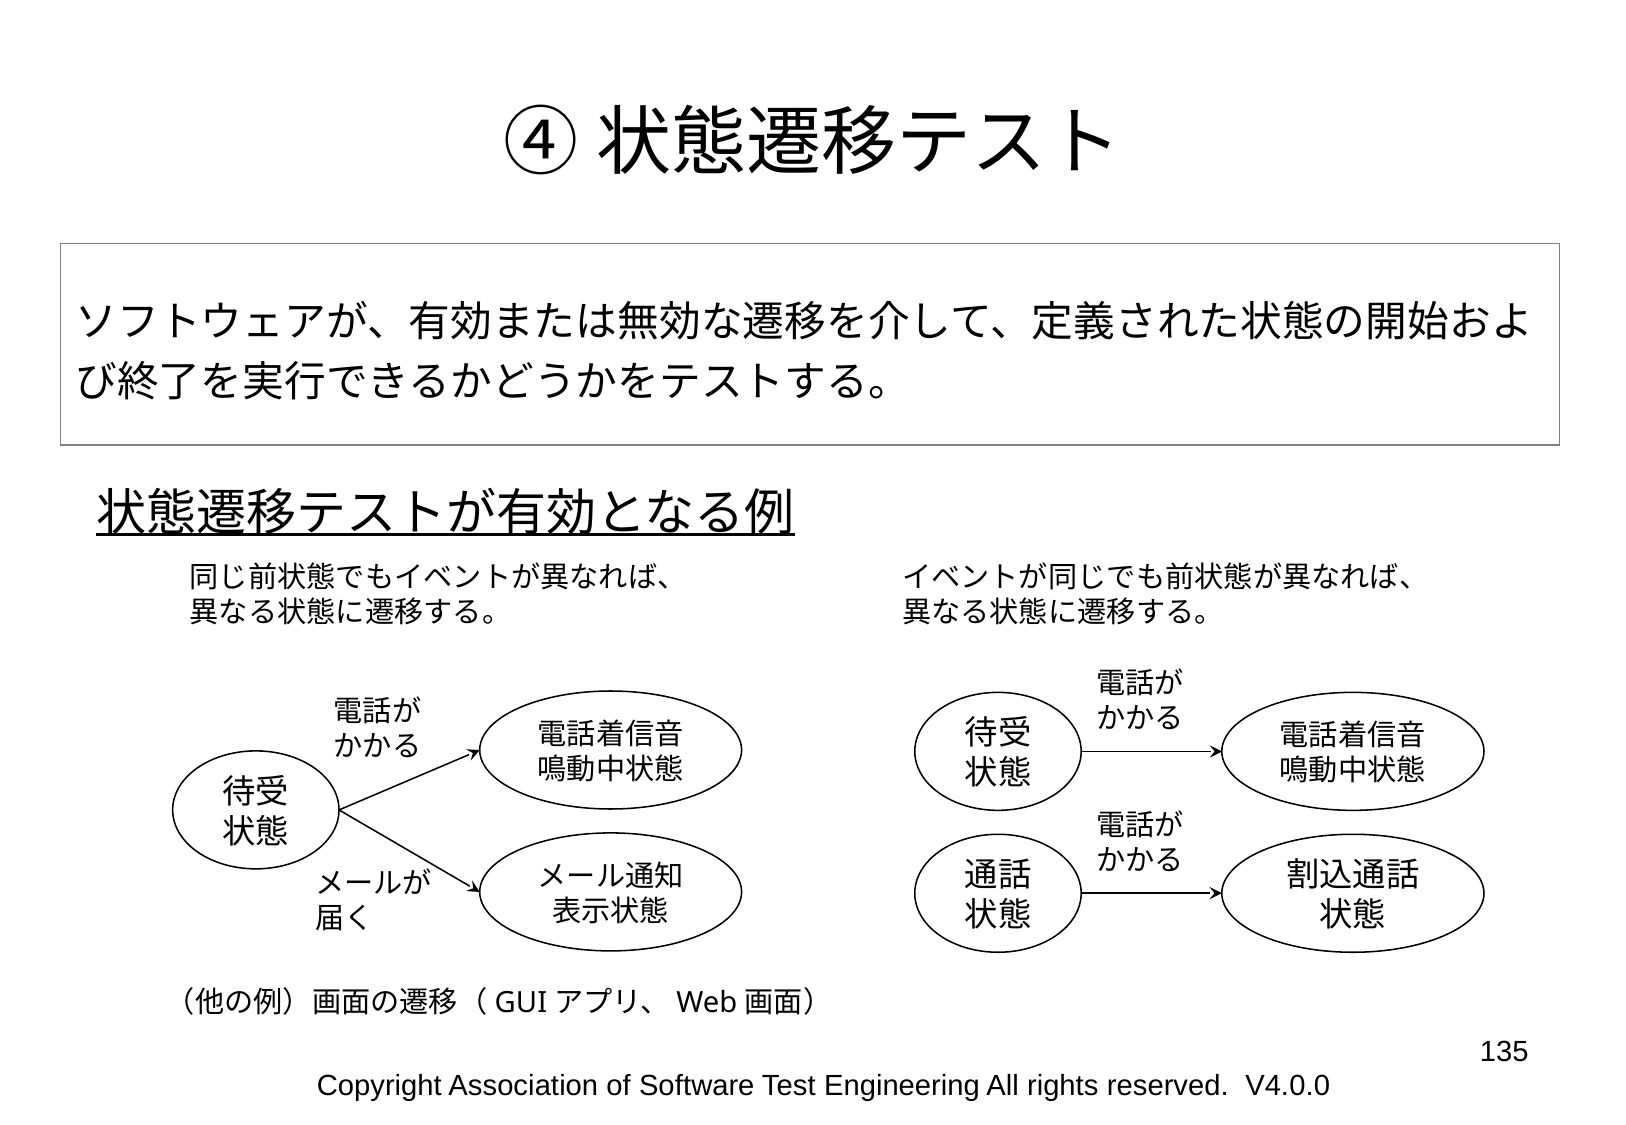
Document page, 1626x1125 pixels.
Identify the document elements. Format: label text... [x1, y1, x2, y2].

text_box 電話が かかる [1081, 798, 1212, 884]
slide_number ‹#› [1164, 1024, 1544, 1103]
text_box 電話が かかる [318, 684, 449, 770]
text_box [338, 749, 480, 809]
text_box メール通知 表示状態 [480, 832, 742, 951]
text_box 電話着信音 鳴動中状態 [479, 691, 742, 809]
text_box ソフトウェアが、有効または無効な遷移を介して、定義された状態の開始および終了を実行できるかどうかをテストする。 [60, 243, 1560, 446]
list 状態遷移テストが有効となる例 [81, 262, 1593, 1005]
text_box メールが 届く [300, 856, 453, 942]
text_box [338, 809, 480, 893]
text_box （他の例）画面の遷移（GUIアプリ、Web画面） [150, 975, 895, 1026]
text_box 電話が かかる [1081, 656, 1212, 742]
title ④状態遷移テスト [81, 45, 1544, 233]
text_box 電話着信音 鳴動中状態 [1221, 692, 1484, 811]
text_box 同じ前状態でもイベントが異なれば、 異なる状態に遷移する。 [174, 550, 785, 636]
text_box イベントが同じでも前状態が異なれば、 異なる状態に遷移する。 [887, 550, 1536, 636]
text_box 通話状態 [914, 834, 1082, 953]
text_box 待受状態 [914, 692, 1082, 811]
text_box 割込通話 状態 [1221, 834, 1484, 953]
text_box 待受状態 [172, 750, 333, 869]
footer Copyright Association of Software Test Engineering All rights reserved. V4.0.0 [233, 1058, 1415, 1103]
